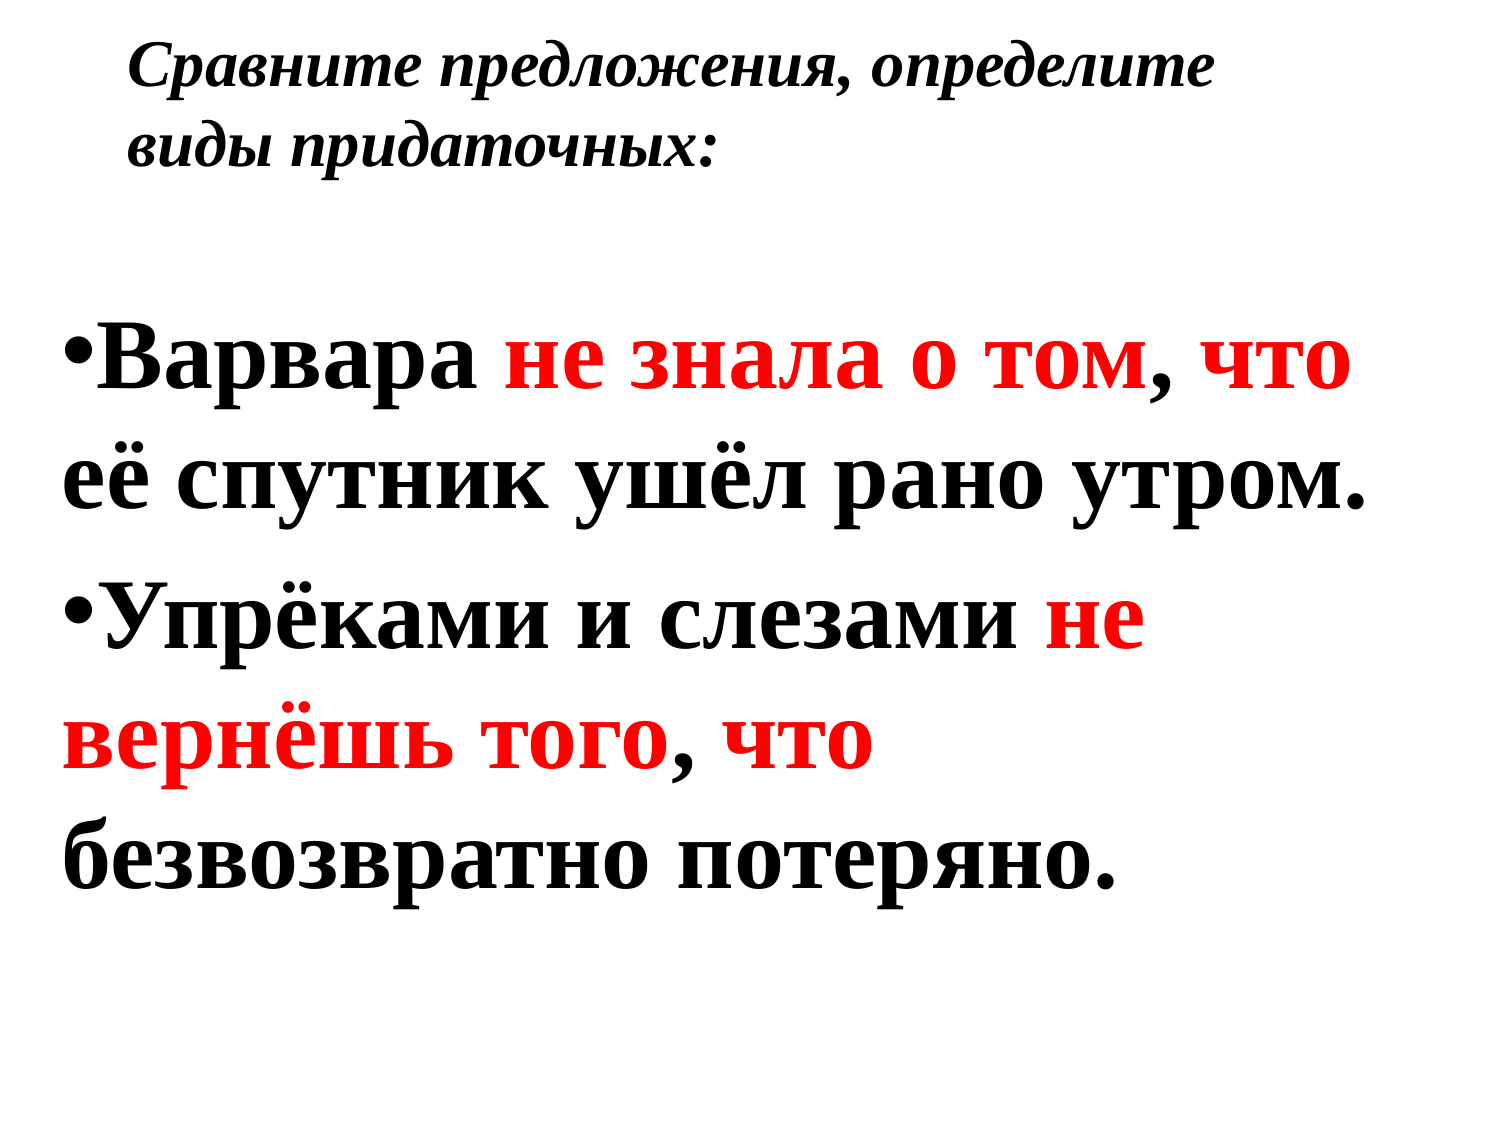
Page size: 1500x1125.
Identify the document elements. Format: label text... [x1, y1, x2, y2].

subtitle Варвара не знала о том, что её спутник ушёл рано утром. Упрёками и слезами не вернёшь того, что безвозвратно потеряно. [46, 281, 1454, 925]
title Сравните предложения, определите виды придаточных: [112, 0, 1388, 200]
